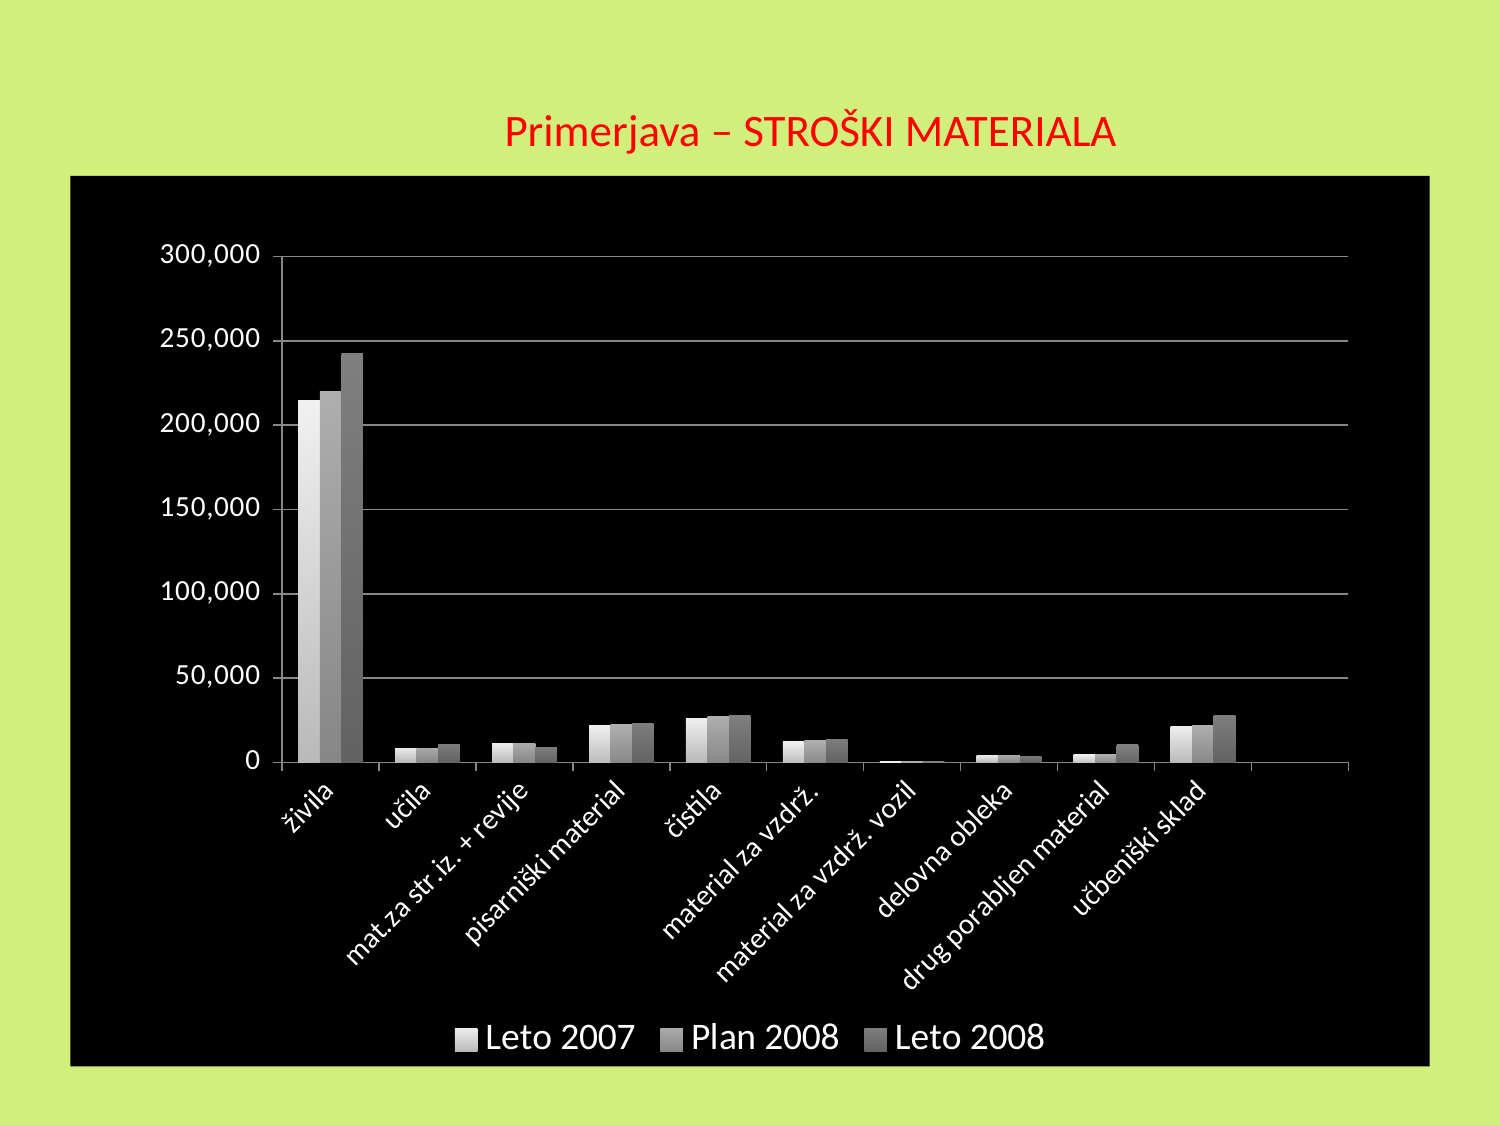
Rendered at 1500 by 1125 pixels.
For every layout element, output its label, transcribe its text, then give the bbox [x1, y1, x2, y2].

chart [70, 175, 1430, 1067]
title Primerjava – STROŠKI MATERIALA [234, 93, 1388, 174]
